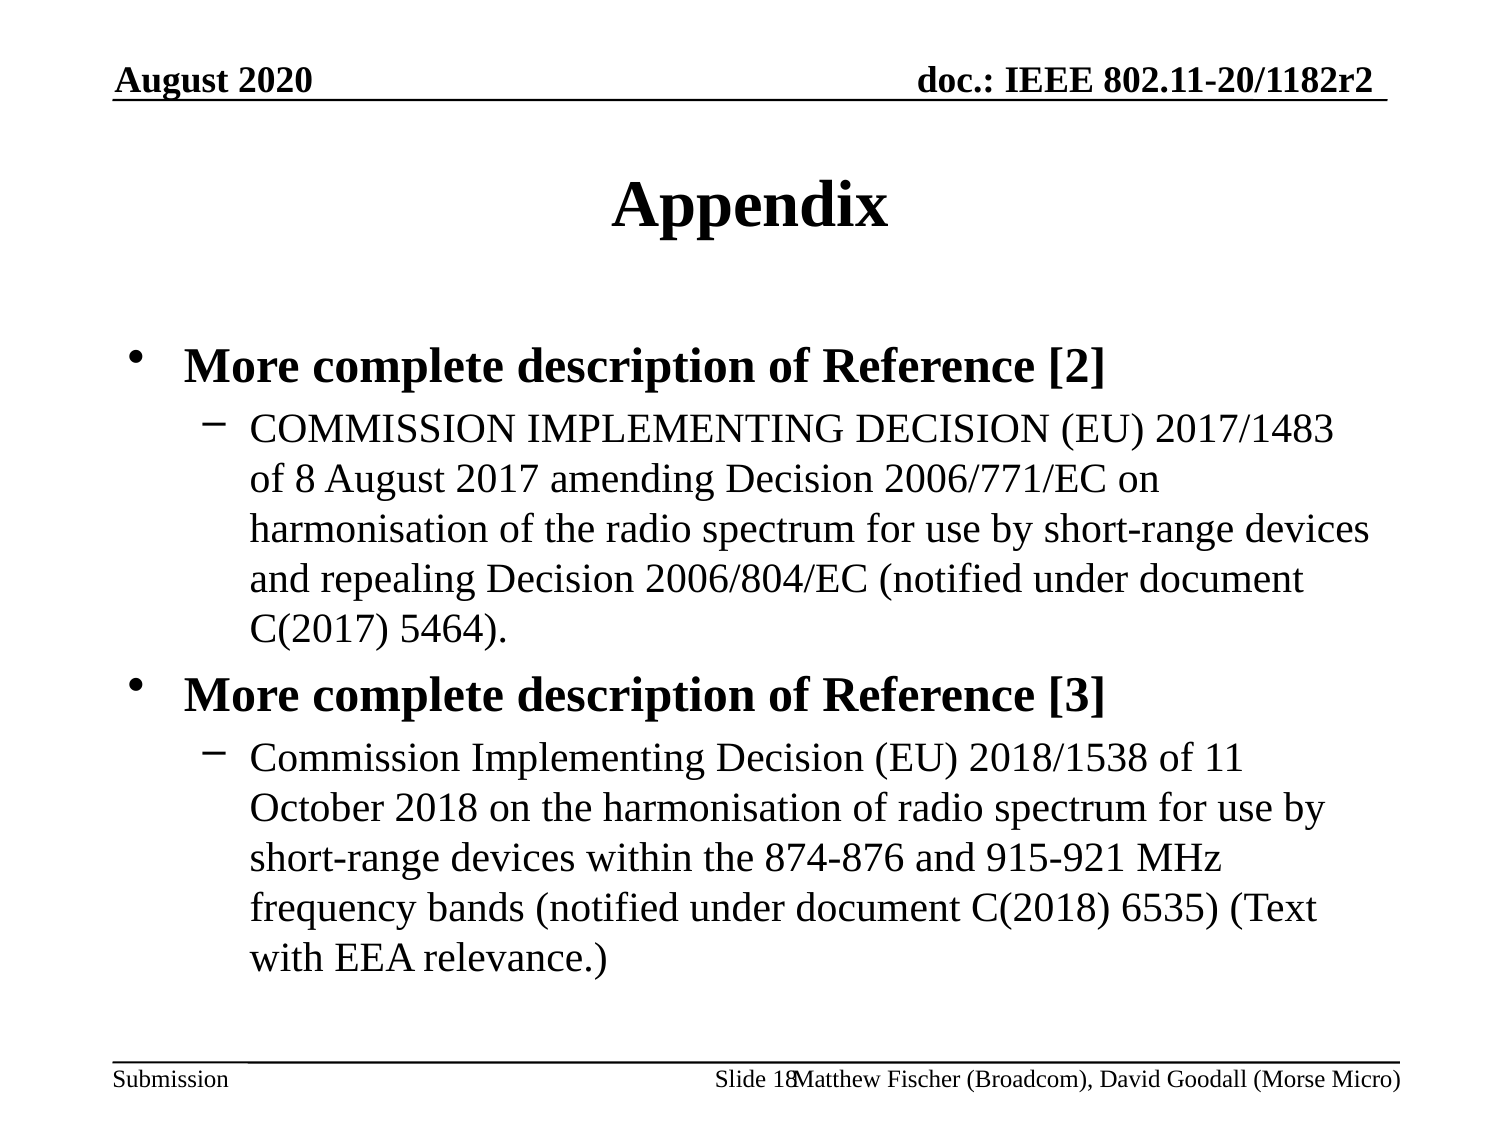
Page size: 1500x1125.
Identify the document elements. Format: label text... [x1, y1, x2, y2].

footer Matthew Fischer (Broadcom), David Goodall (Morse Micro) [800, 1061, 1402, 1093]
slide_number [114, 54, 316, 101]
title Appendix [112, 112, 1388, 288]
list More complete description of Reference [2] COMMISSION IMPLEMENTING DECISION (EU) 2017/1483 of 8 August 2017 amending Decision 2006/771/EC on harmonisation of the radio spectrum for use by short-range devices and repealing Decision 2006/804/EC (notified under document C(2017) 5464). More complete description of Reference [3] Commission Implementing Decision (EU) 2018/1538 of 11 October 2018 on the harmonisation of radio spectrum for use by short-range devices within the 874-876 and 915-921 MHz frequency bands (notified under document C(2018) 6535) (Text with EEA relevance.) [112, 324, 1388, 1001]
slide_number Slide 18 [712, 1061, 800, 1093]
